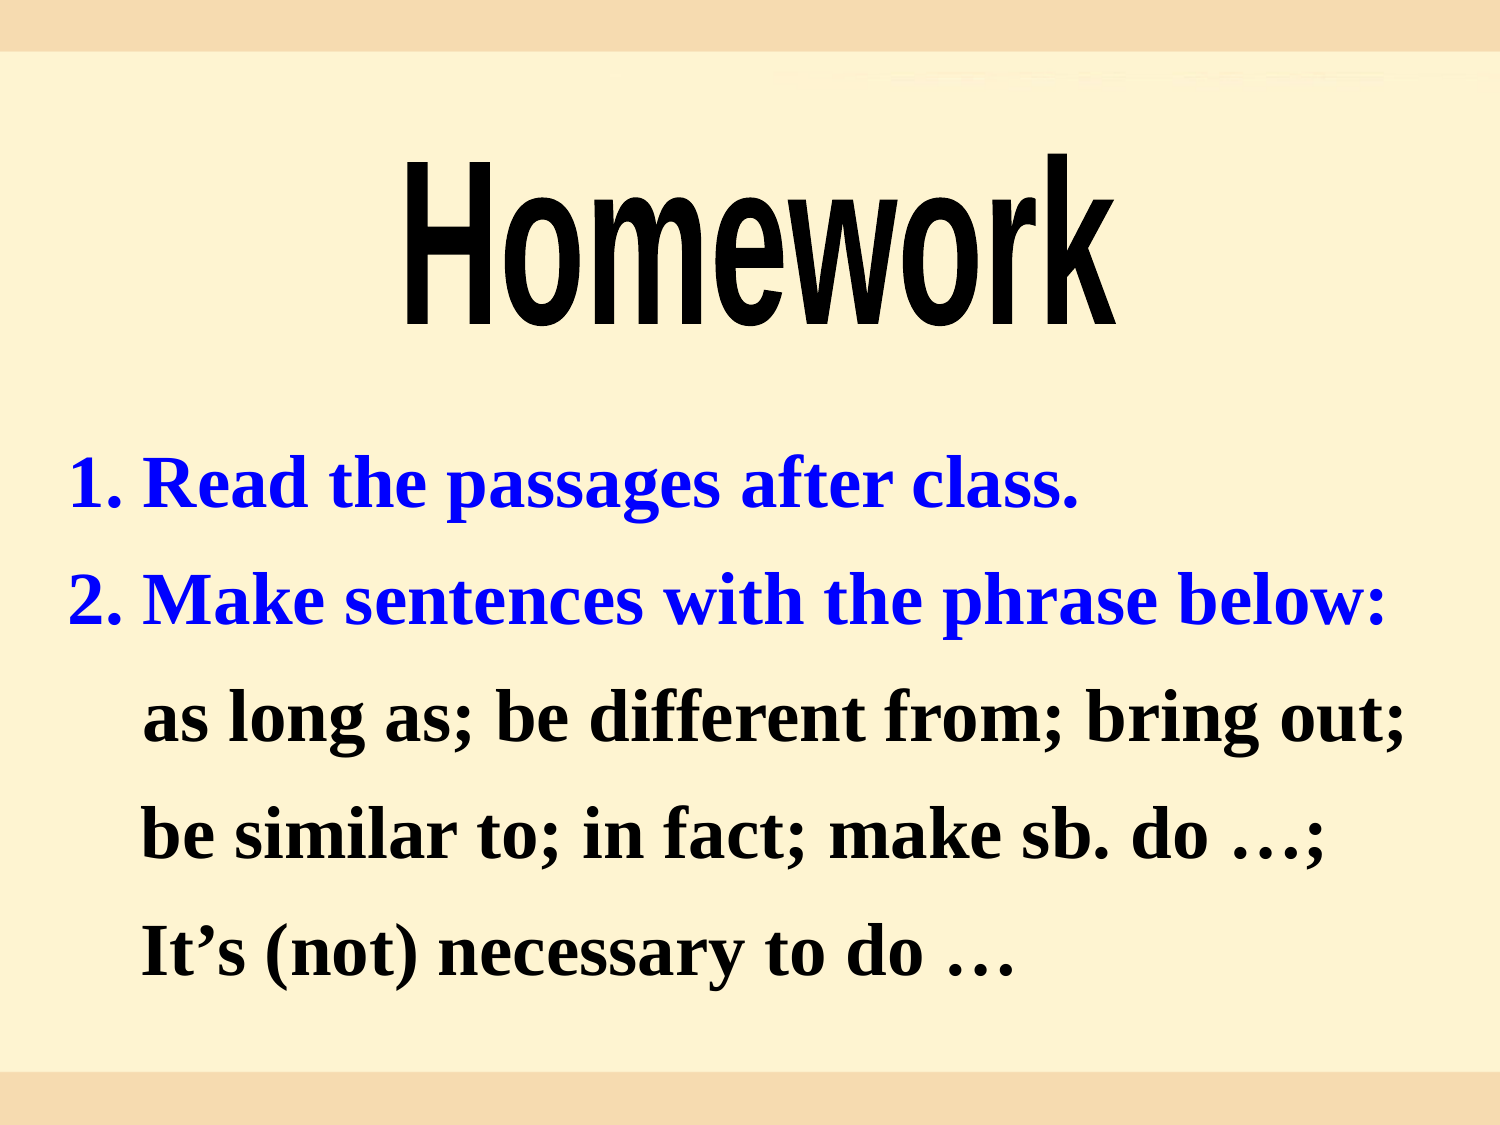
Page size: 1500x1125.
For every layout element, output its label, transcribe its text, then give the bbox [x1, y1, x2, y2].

picture [0, 0, 1500, 1125]
text_box 1. Read the passages after class. 2. Make sentences with the phrase below: as long as; be different from; bring out; be similar to; in fact; make sb. do …; It’s (not) necessary to do … [53, 398, 1447, 999]
